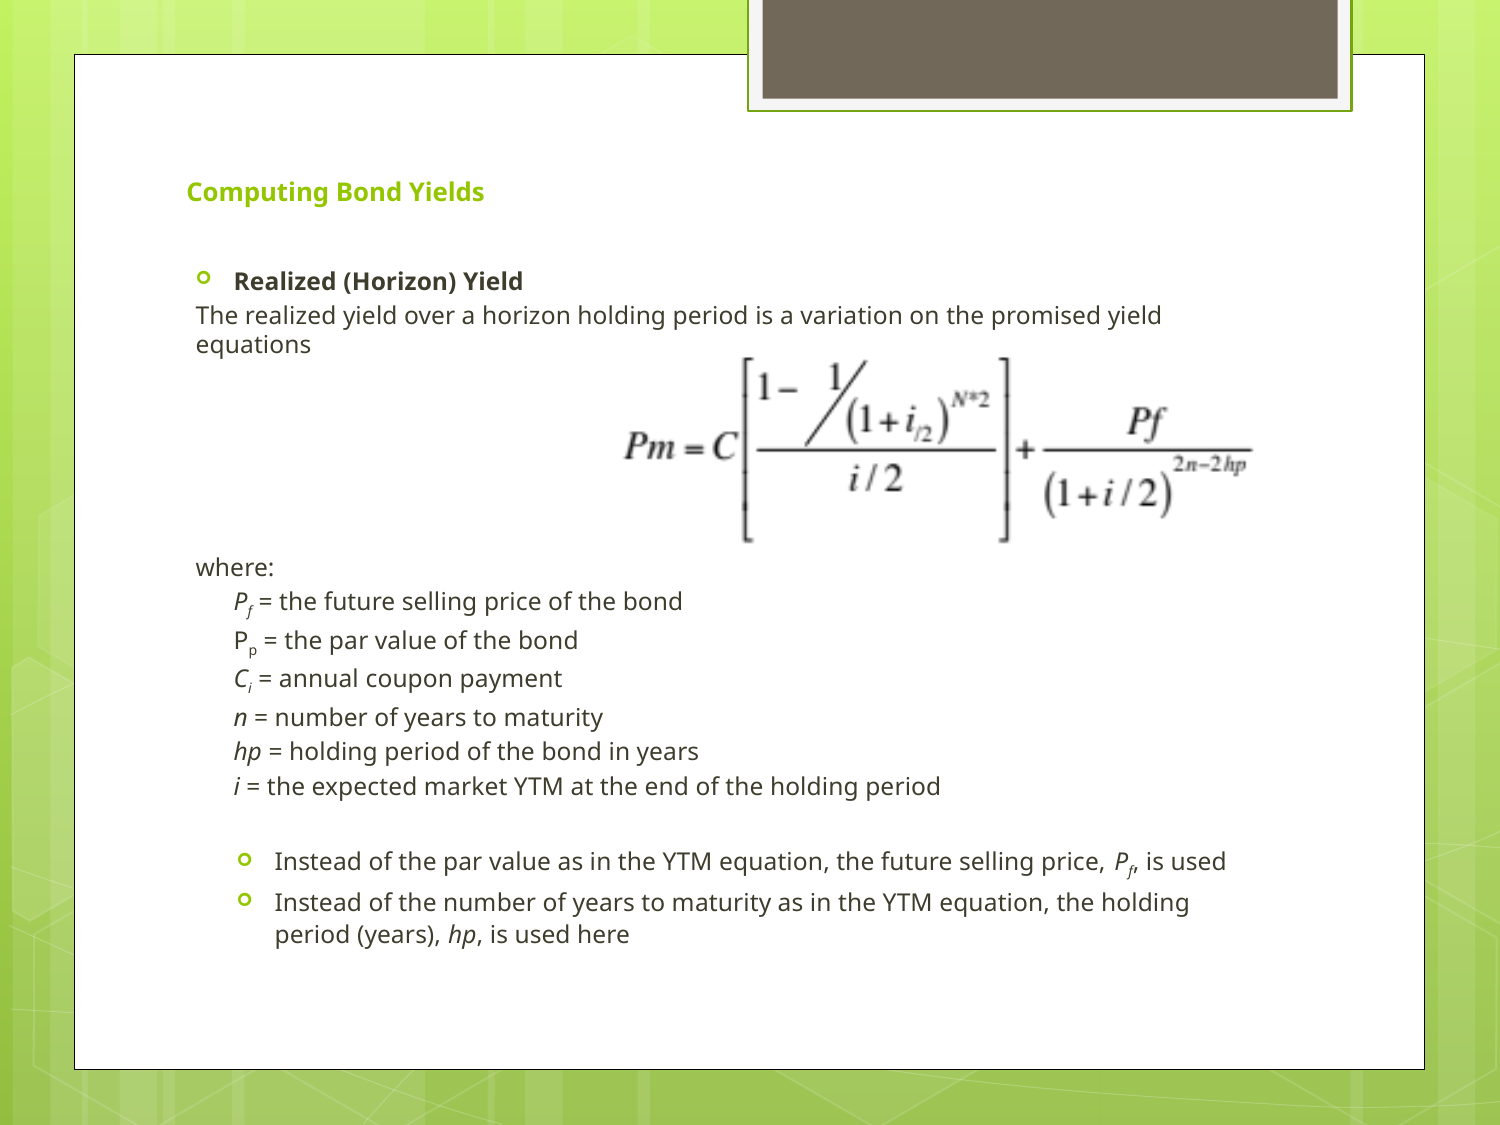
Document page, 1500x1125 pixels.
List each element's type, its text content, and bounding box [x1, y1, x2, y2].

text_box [619, 350, 1257, 547]
list Realized (Horizon) Yield The realized yield over a horizon holding period is a variation on the promised yield equations where: Pf = the future selling price of the bond Pp = the par value of the bond Ci = annual coupon payment n = number of years to maturity hp = holding period of the bond in years i = the expected market YTM at the end of the holding period Instead of the par value as in the YTM equation, the future selling price, Pf, is used Instead of the number of years to maturity as in the YTM equation, the holding period (years), hp, is used here [171, 257, 1283, 957]
title Computing Bond Yields [171, 168, 1324, 215]
